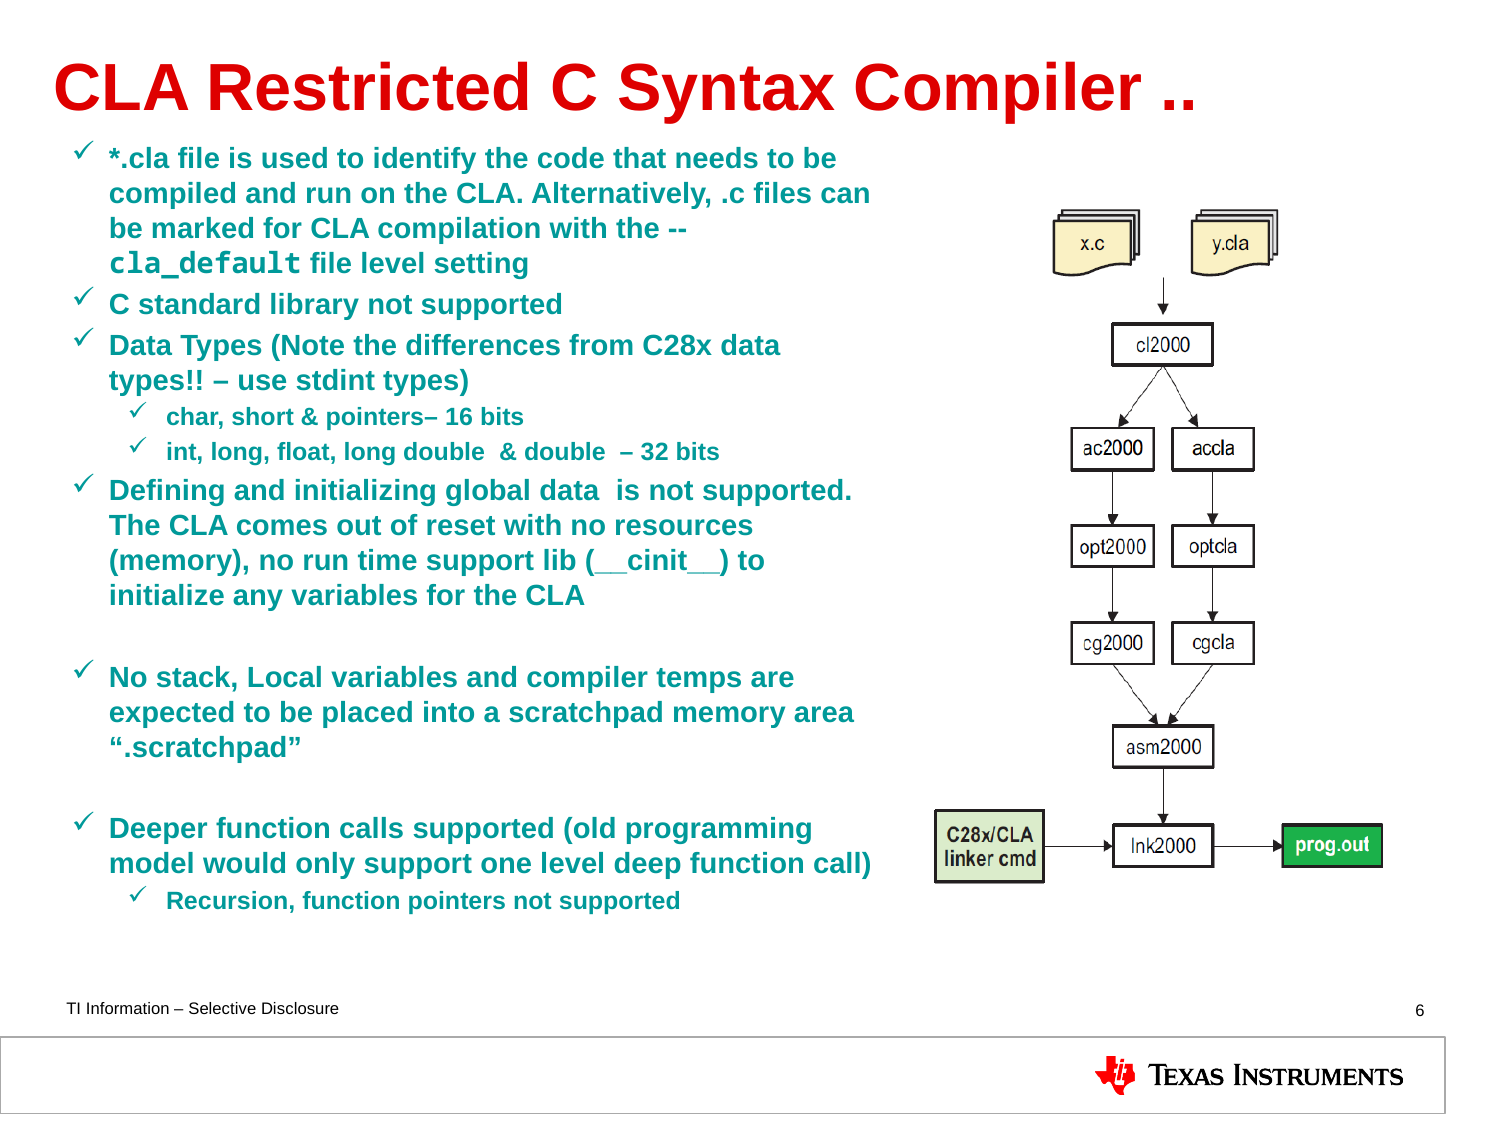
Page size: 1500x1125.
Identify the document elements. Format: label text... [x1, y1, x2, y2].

picture [1095, 1056, 1403, 1095]
title CLA Restricted C Syntax Compiler .. [37, 23, 1426, 158]
list *.cla file is used to identify the code that needs to be compiled and run on the CLA. Alternatively, .c files can be marked for CLA compilation with the --cla_default file level setting C standard library not supported Data Types (Note the differences from C28x data types!! – use stdint types) char, short & pointers– 16 bits int, long, float, long double & double – 32 bits Defining and initializing global data is not supported. The CLA comes out of reset with no resources (memory), no run time support lib (__cinit__) to initialize any variables for the CLA No stack, Local variables and compiler temps are expected to be placed into a scratchpad memory area “.scratchpad” Deeper function calls supported (old programming model would only support one level deep function call) Recursion, function pointers not supported [56, 131, 896, 1029]
picture [883, 193, 1450, 901]
slide_number 6 [1089, 992, 1440, 1027]
